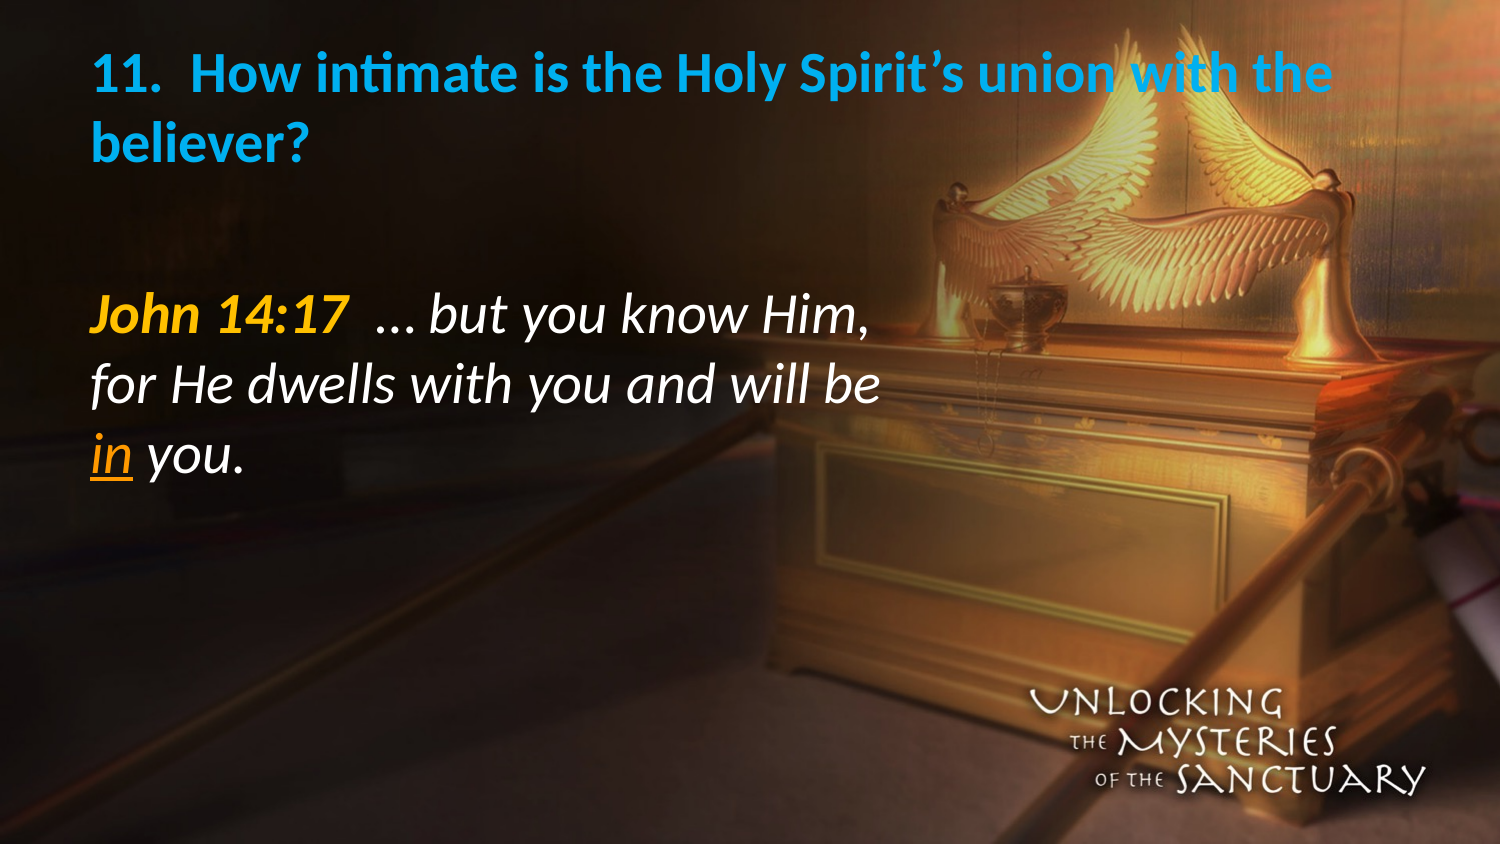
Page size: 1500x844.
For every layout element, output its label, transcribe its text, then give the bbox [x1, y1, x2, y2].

title 11. How intimate is the Holy Spirit’s union with the believer? [75, 33, 1425, 175]
list John 14:17 … but you know Him, for He dwells with you and will be in you. [75, 267, 924, 754]
picture [0, 0, 1500, 844]
